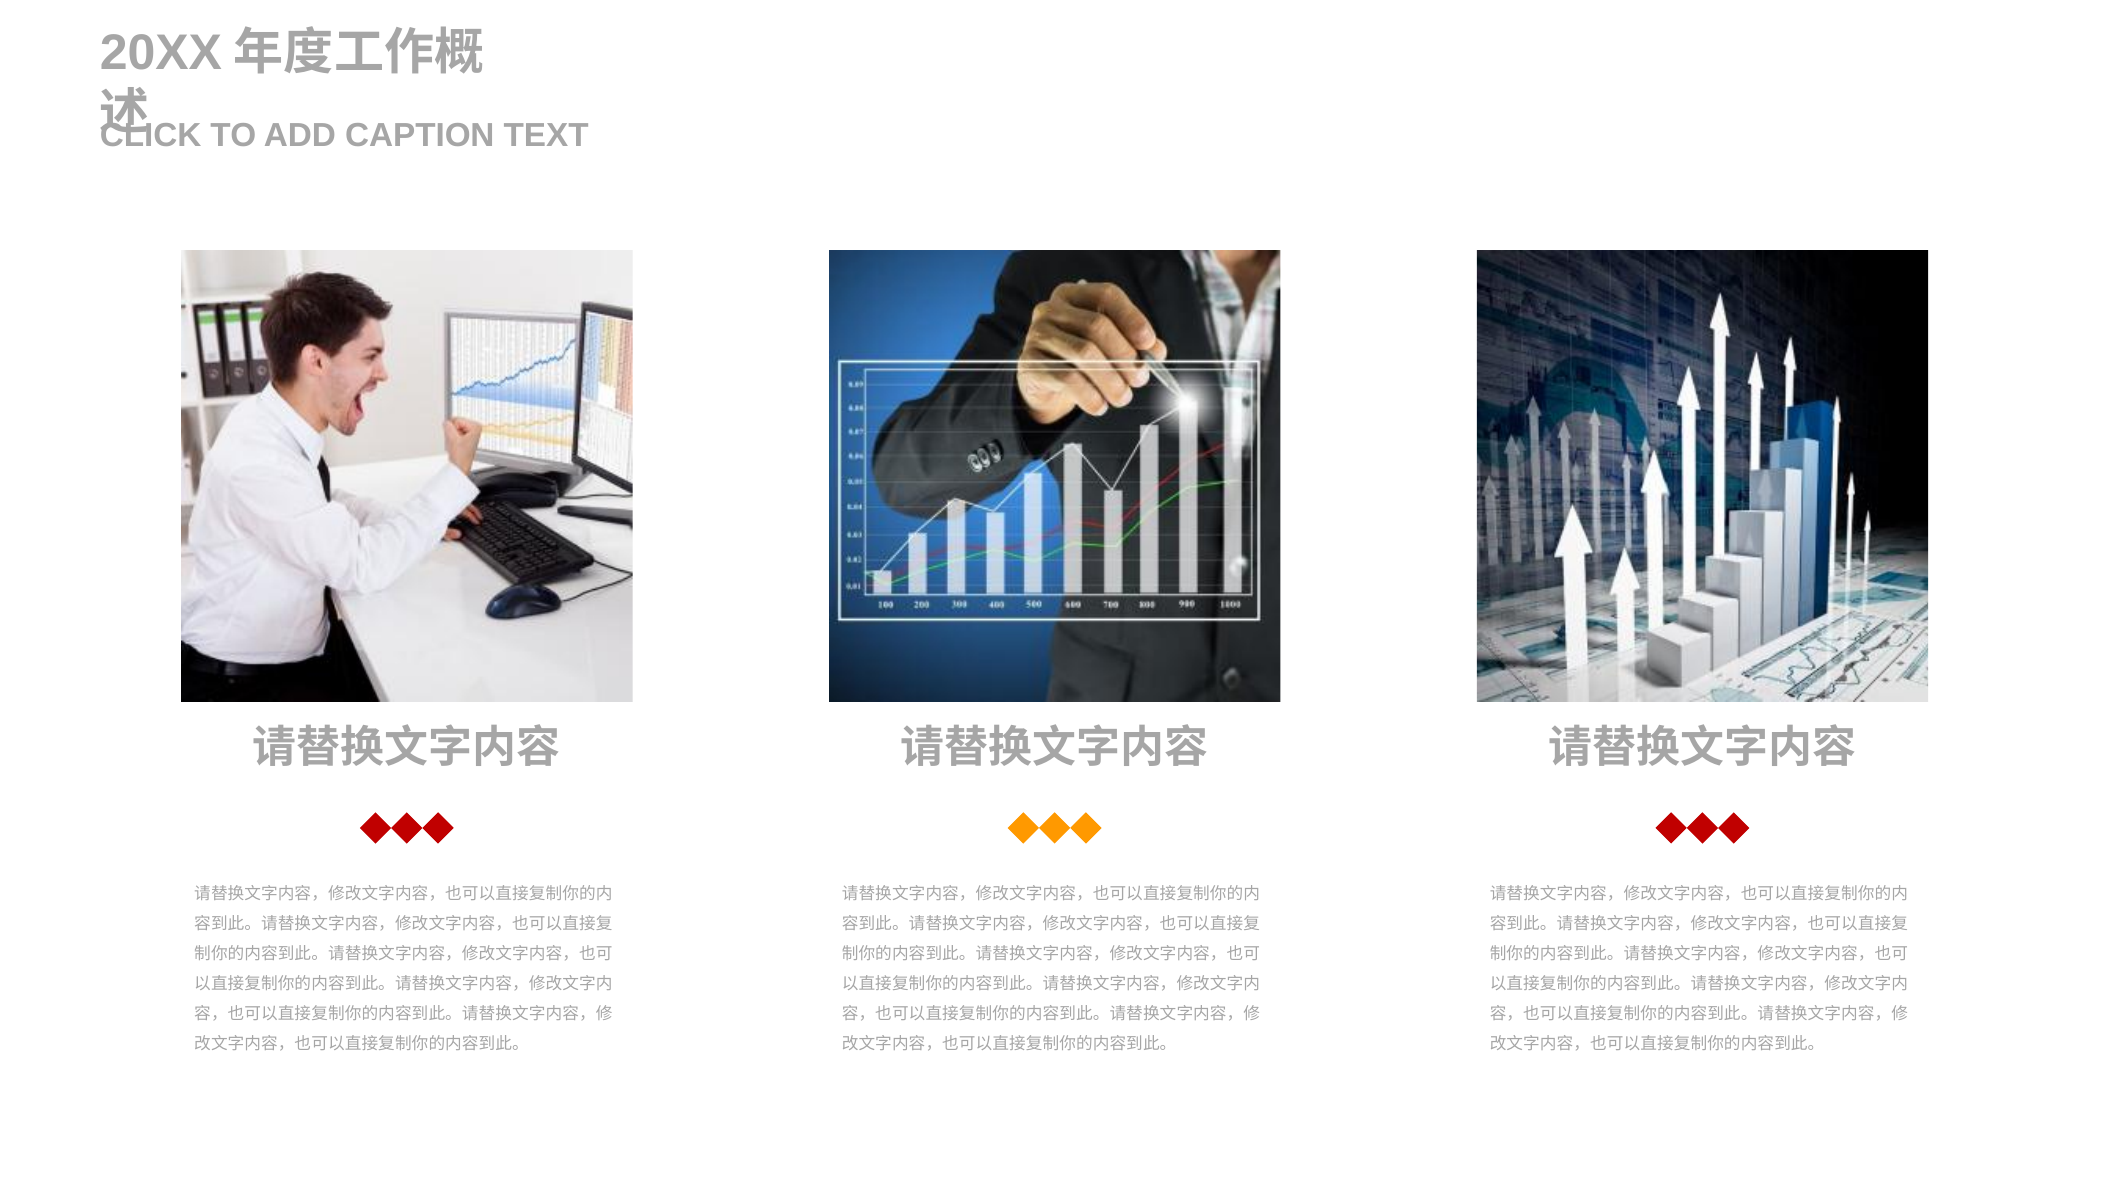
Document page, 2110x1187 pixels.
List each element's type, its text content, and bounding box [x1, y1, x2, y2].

text_box 请替换文字内容，修改文字内容，也可以直接复制你的内容到此。请替换文字内容，修改文字内容，也可以直接复制你的内容到此。请替换文字内容，修改文字内容，也可以直接复制你的内容到此。请替换文字内容，修改文字内容，也可以直接复制你的内容到此。请替换文字内容，修改文字内容，也可以直接复制你的内容到此。 [1489, 873, 1916, 1053]
text_box 20XX年度工作概述 [99, 19, 534, 113]
text_box 请替换文字内容，修改文字内容，也可以直接复制你的内容到此。请替换文字内容，修改文字内容，也可以直接复制你的内容到此。请替换文字内容，修改文字内容，也可以直接复制你的内容到此。请替换文字内容，修改文字内容，也可以直接复制你的内容到此。请替换文字内容，修改文字内容，也可以直接复制你的内容到此。 [841, 873, 1268, 1053]
text_box 请替换文字内容，修改文字内容，也可以直接复制你的内容到此。请替换文字内容，修改文字内容，也可以直接复制你的内容到此。请替换文字内容，修改文字内容，也可以直接复制你的内容到此。请替换文字内容，修改文字内容，也可以直接复制你的内容到此。请替换文字内容，修改文字内容，也可以直接复制你的内容到此。 [194, 873, 620, 1053]
text_box 请替换文字内容 [1548, 718, 1857, 772]
text_box [1476, 250, 1929, 703]
text_box 请替换文字内容 [252, 718, 561, 772]
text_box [1655, 812, 1750, 844]
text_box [359, 812, 454, 844]
text_box 请替换文字内容 [900, 718, 1209, 772]
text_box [1007, 812, 1102, 844]
text_box [180, 250, 634, 703]
text_box [828, 250, 1281, 703]
text_box CLICK TO ADD CAPTION TEXT [99, 113, 629, 154]
